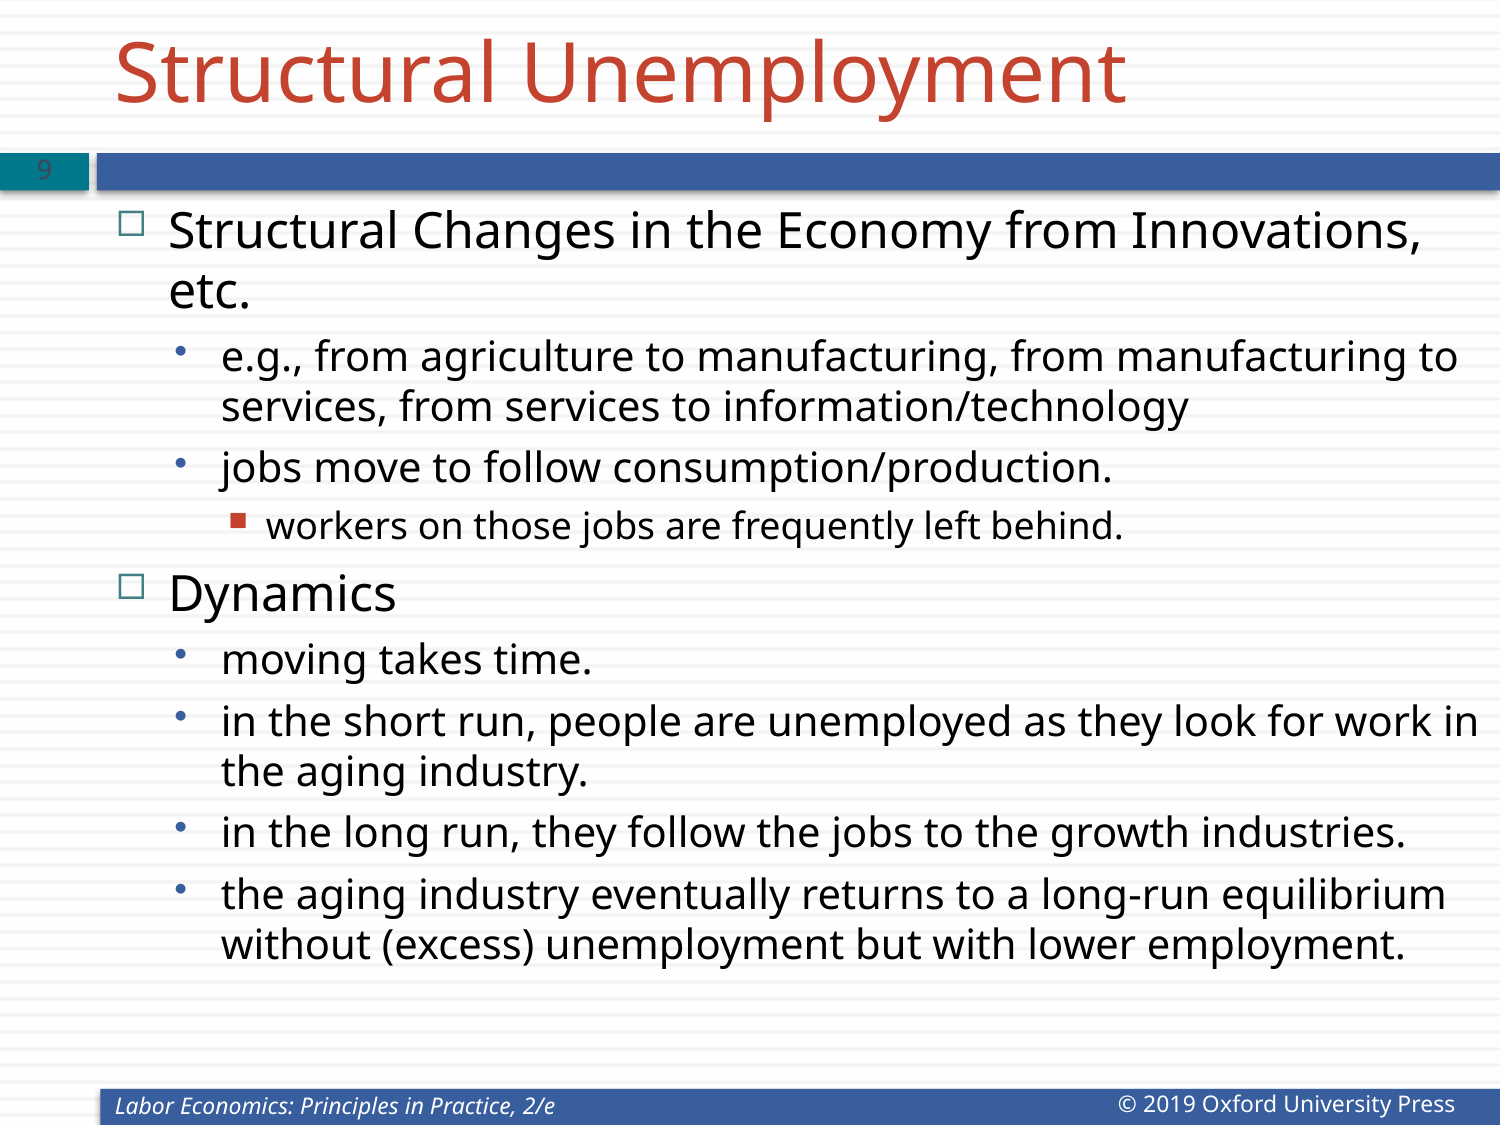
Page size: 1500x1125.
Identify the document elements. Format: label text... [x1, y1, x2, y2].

slide_number Labor Economics: Principles in Practice, 2/e [99, 1090, 745, 1125]
list Structural Changes in the Economy from Innovations, etc. e.g., from agriculture to manufacturing, from manufacturing to services, from services to information/technology jobs move to follow consumption/production. workers on those jobs are frequently left behind. Dynamics moving takes time. in the short run, people are unemployed as they look for work in the aging industry. in the long run, they follow the jobs to the growth industries. the aging industry eventually returns to a long-run equilibrium without (excess) unemployment but with lower employment. [101, 190, 1500, 1084]
footer © 2019 Oxford University Press [825, 1090, 1471, 1125]
title Structural Unemployment [99, 1, 1472, 136]
slide_number 8 [0, 153, 89, 191]
